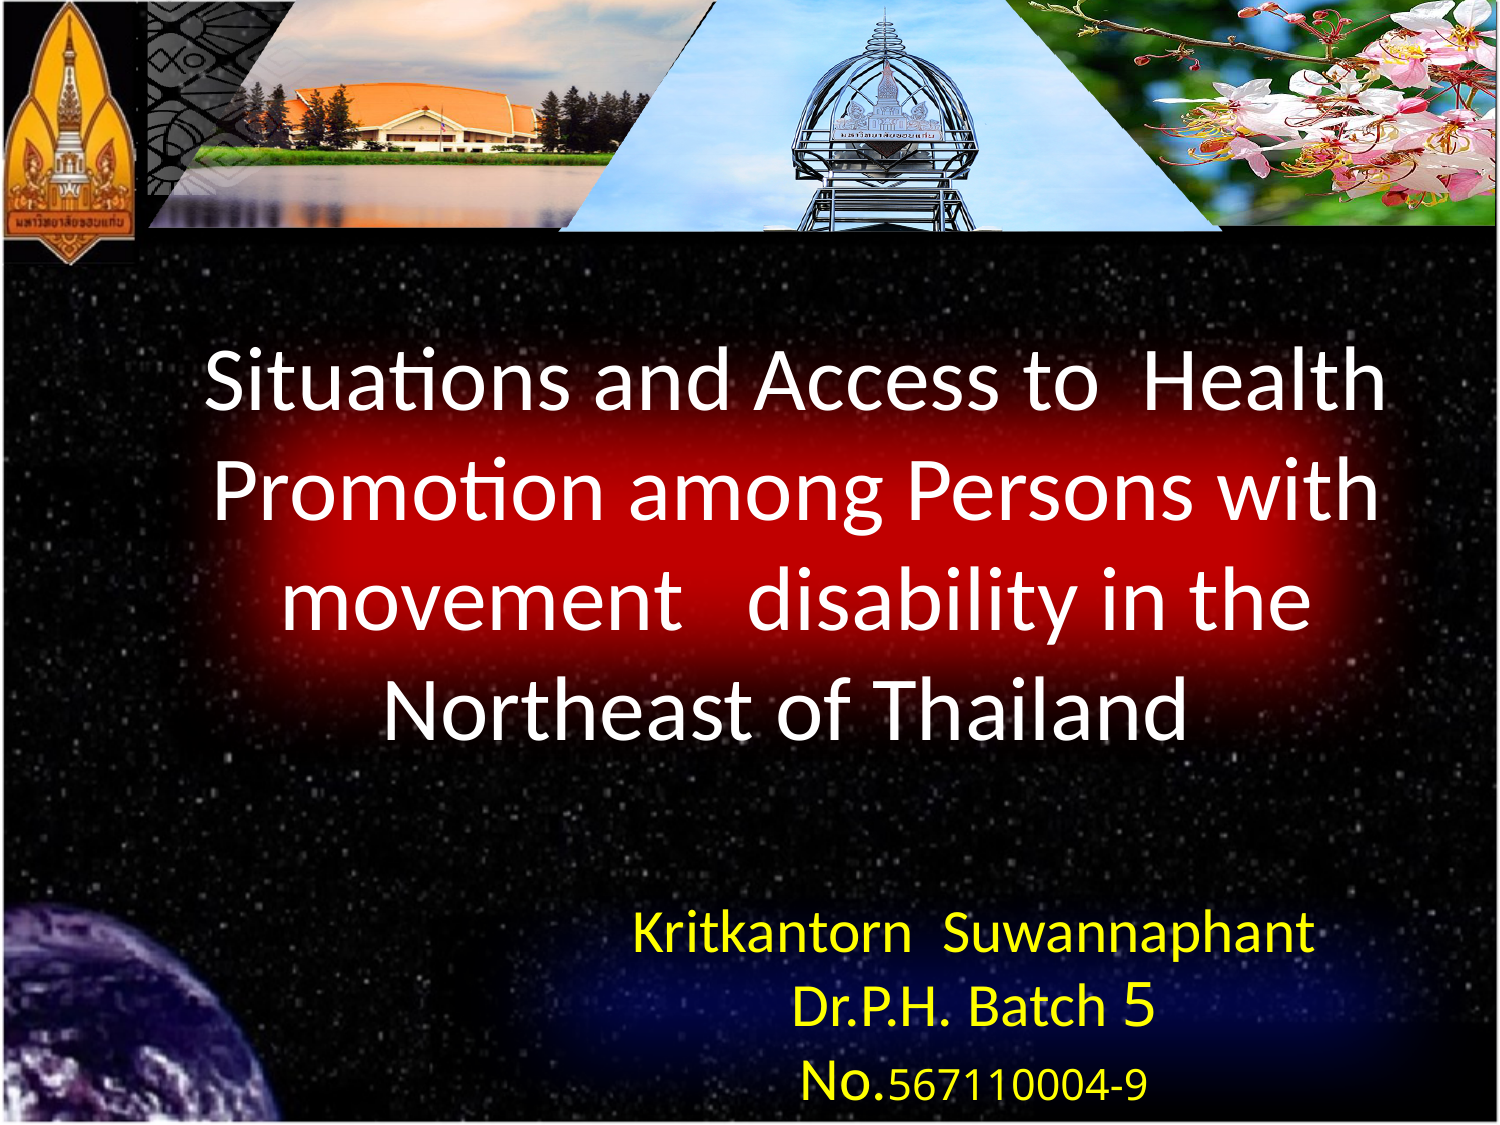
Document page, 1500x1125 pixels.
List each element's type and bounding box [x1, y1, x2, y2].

picture [0, 0, 1500, 1125]
text_box [147, 0, 1499, 232]
